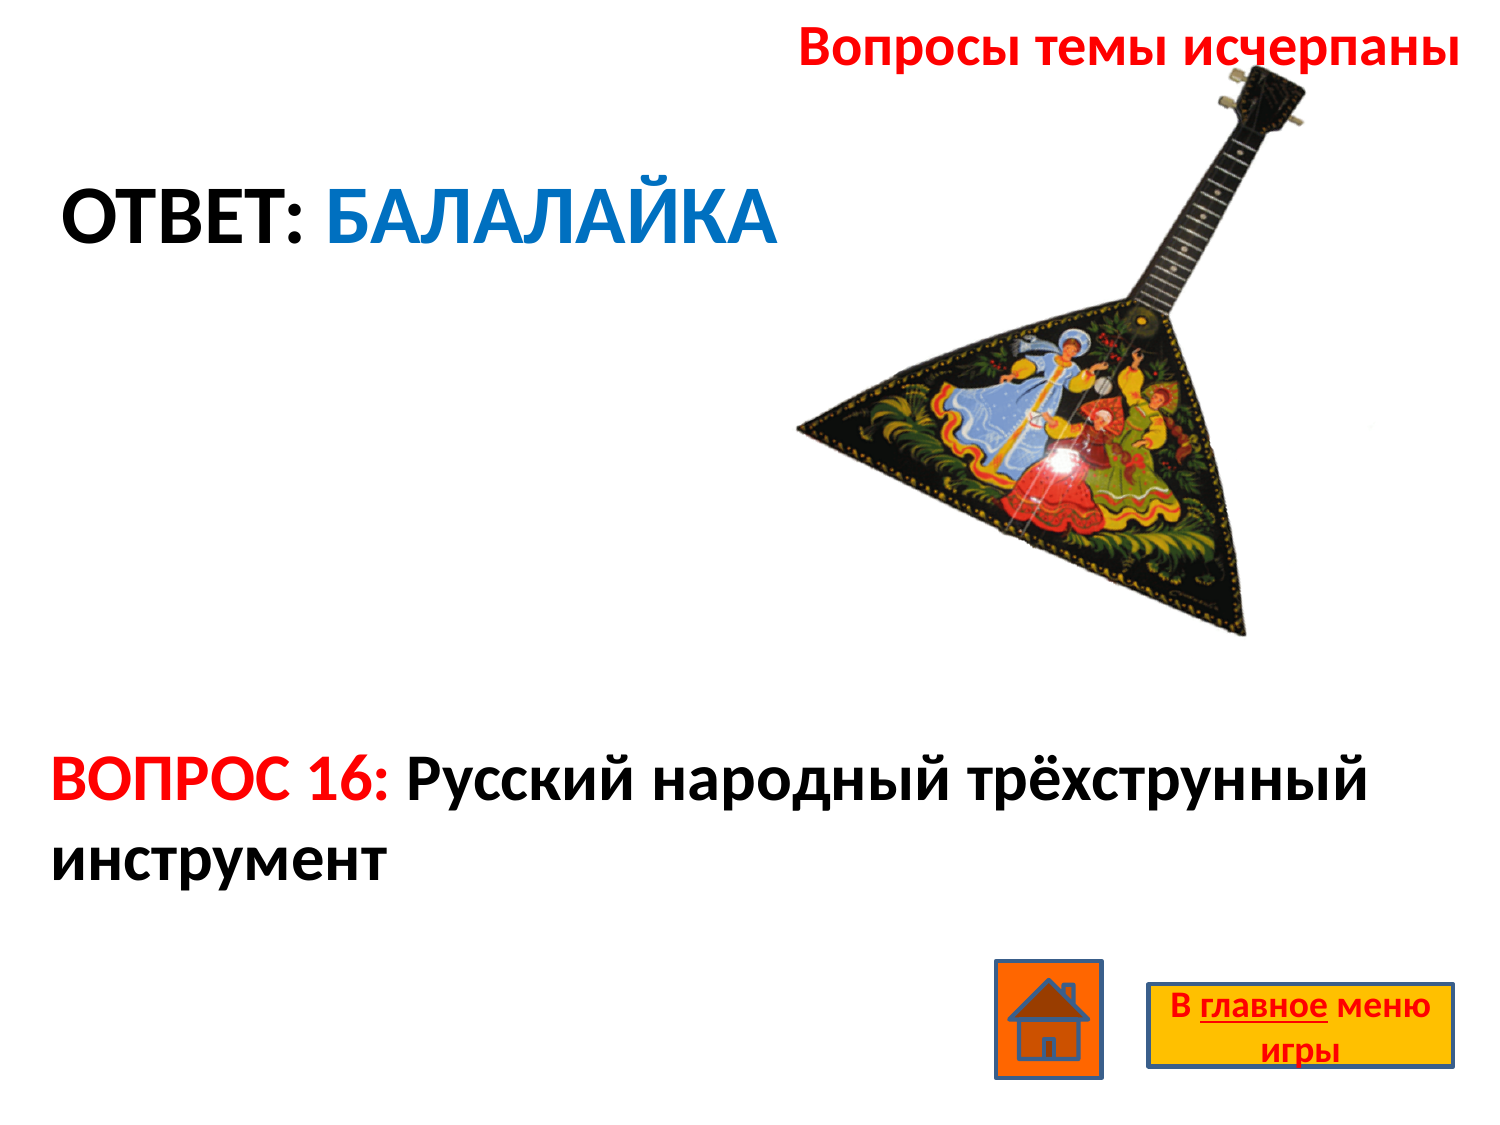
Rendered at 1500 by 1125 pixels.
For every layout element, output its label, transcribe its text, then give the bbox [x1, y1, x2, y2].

text_box ОТВЕТ: БАЛАЛАЙКА [46, 152, 801, 268]
text_box ВОПРОС 16: Русский народный трёхструнный инструмент [35, 726, 1454, 902]
text_box [994, 959, 1104, 1080]
text_box Вопросы темы исчерпаны [761, 0, 1477, 85]
text_box В главное меню игры [1146, 982, 1455, 1069]
picture [707, 85, 1500, 726]
